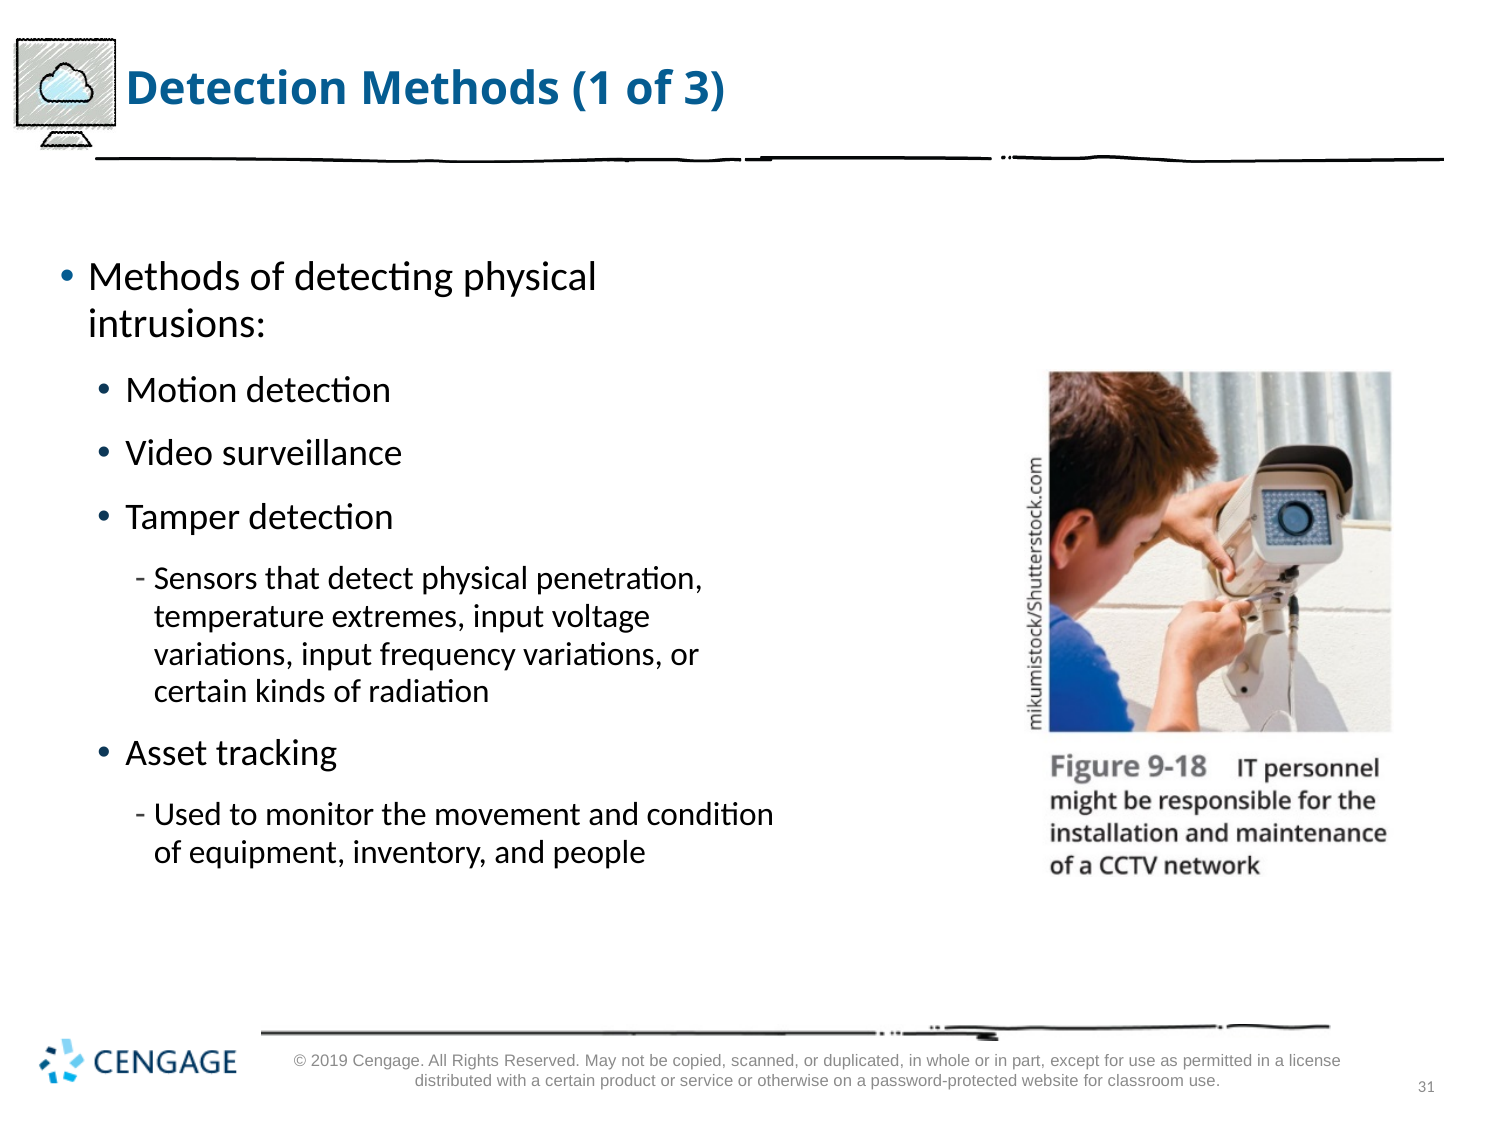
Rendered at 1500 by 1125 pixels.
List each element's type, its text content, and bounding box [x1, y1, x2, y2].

title Detection Methods (1 of 3) [125, 66, 1442, 116]
picture [13, 36, 117, 151]
list Methods of detecting physical intrusions: Motion detection Video surveillance Tamper detection Sensors that detect physical penetration, temperature extremes, input voltage variations, input frequency variations, or certain kinds of radiation Asset tracking Used to monitor the movement and condition of equipment, inventory, and people [59, 252, 775, 938]
picture [95, 155, 1444, 163]
picture [261, 1024, 1331, 1041]
picture [19, 1025, 249, 1096]
footer © 2019 Cengage. All Rights Reserved. May not be copied, scanned, or duplicated, in whole or in part, except for use as permitted in a license distributed with a certain product or service or otherwise on a password-protected website for classroom use. [262, 1050, 1375, 1091]
picture [1024, 369, 1394, 877]
